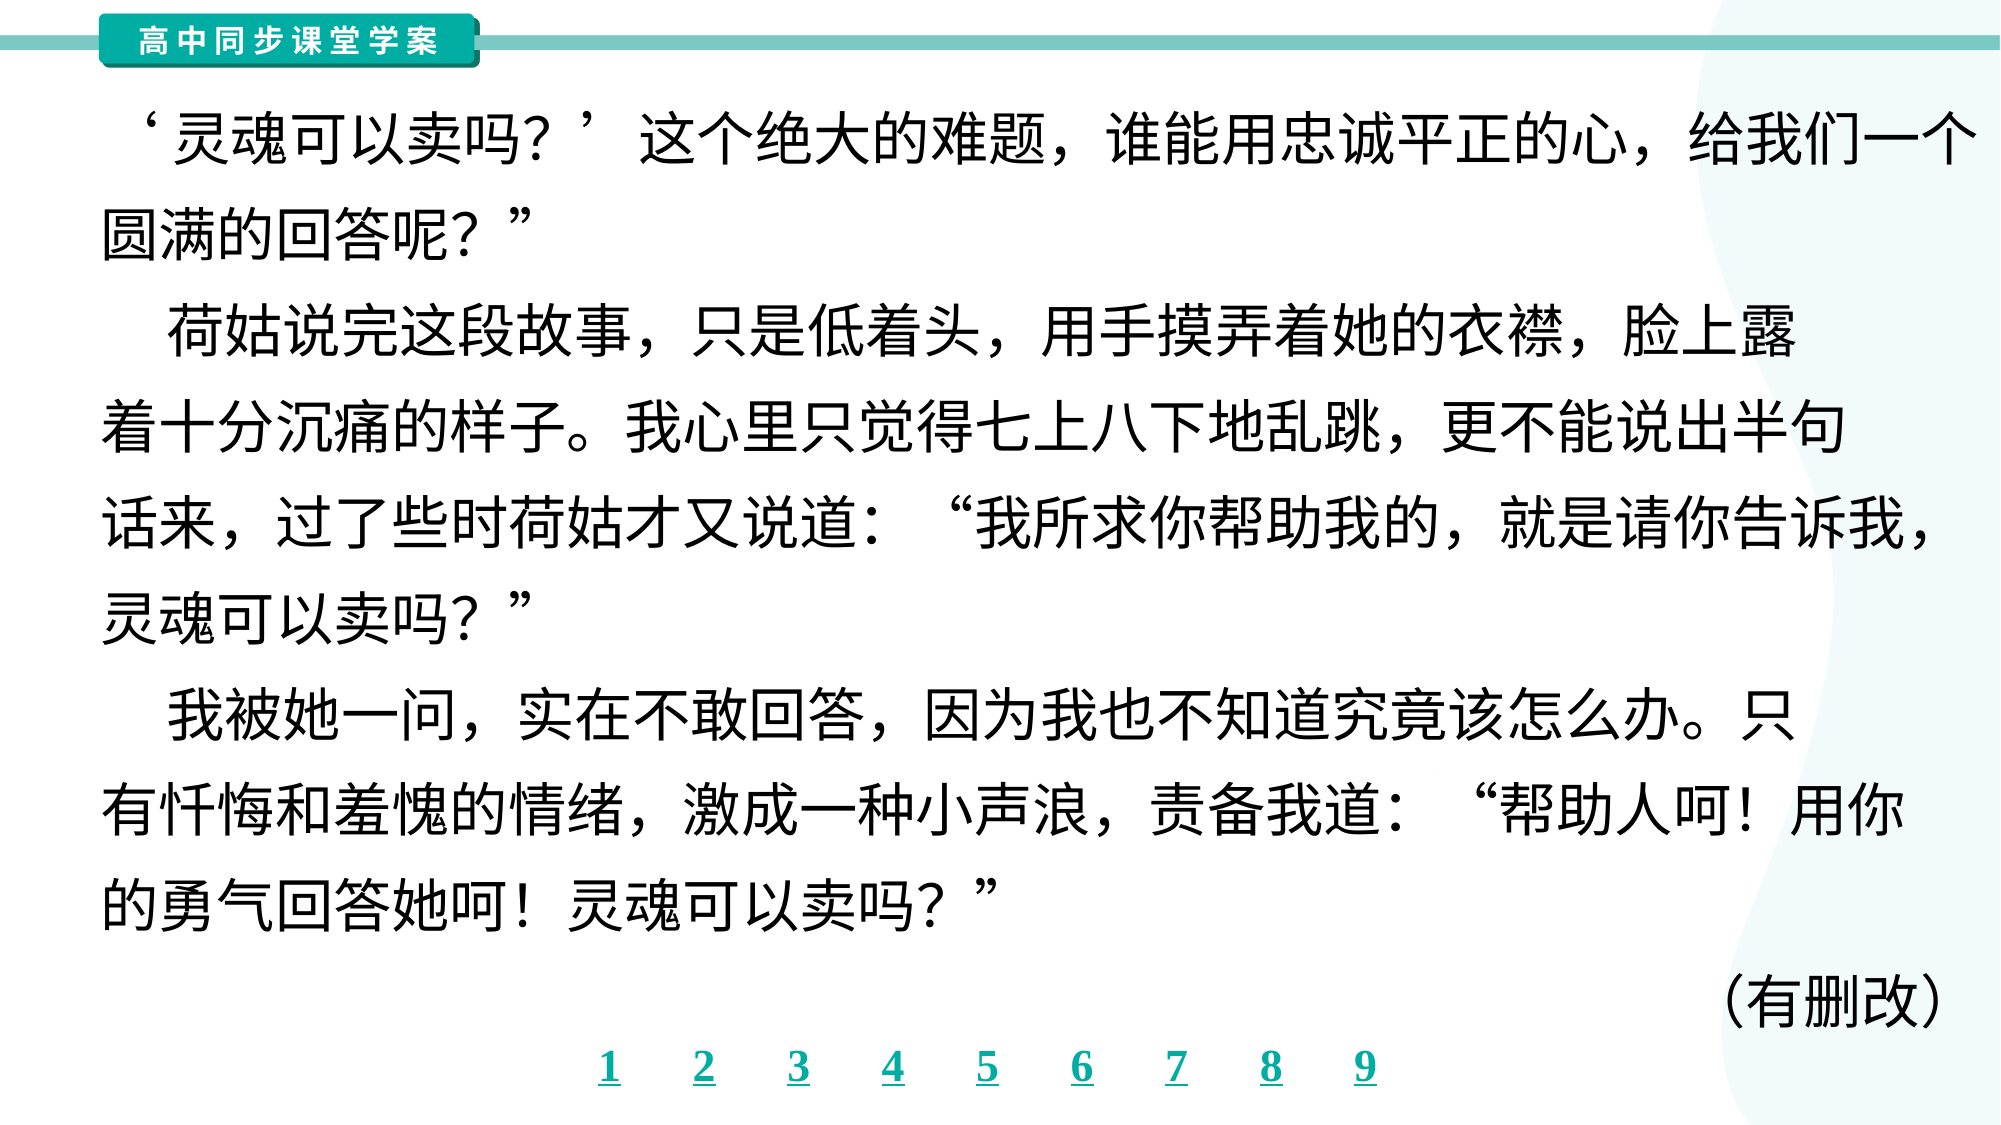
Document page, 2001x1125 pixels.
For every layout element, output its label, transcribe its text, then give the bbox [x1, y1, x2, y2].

picture [0, 0, 2000, 1125]
text_box ‘灵魂可以卖吗？’这个绝大的难题，谁能用忠诚平正的心，给我们一个 圆满的回答呢？” 荷姑说完这段故事，只是低着头，用手摸弄着她的衣襟，脸上露 着十分沉痛的样子。我心里只觉得七上八下地乱跳，更不能说出半句 话来，过了些时荷姑才又说道：“我所求你帮助我的，就是请你告诉我， 灵魂可以卖吗？” 我被她一问，实在不敢回答，因为我也不知道究竟该怎么办。只 有忏悔和羞愧的情绪，激成一种小声浪，责备我道：“帮助人呵！用你 的勇气回答她呵！灵魂可以卖吗？” （有删改） [100, 76, 1899, 1036]
